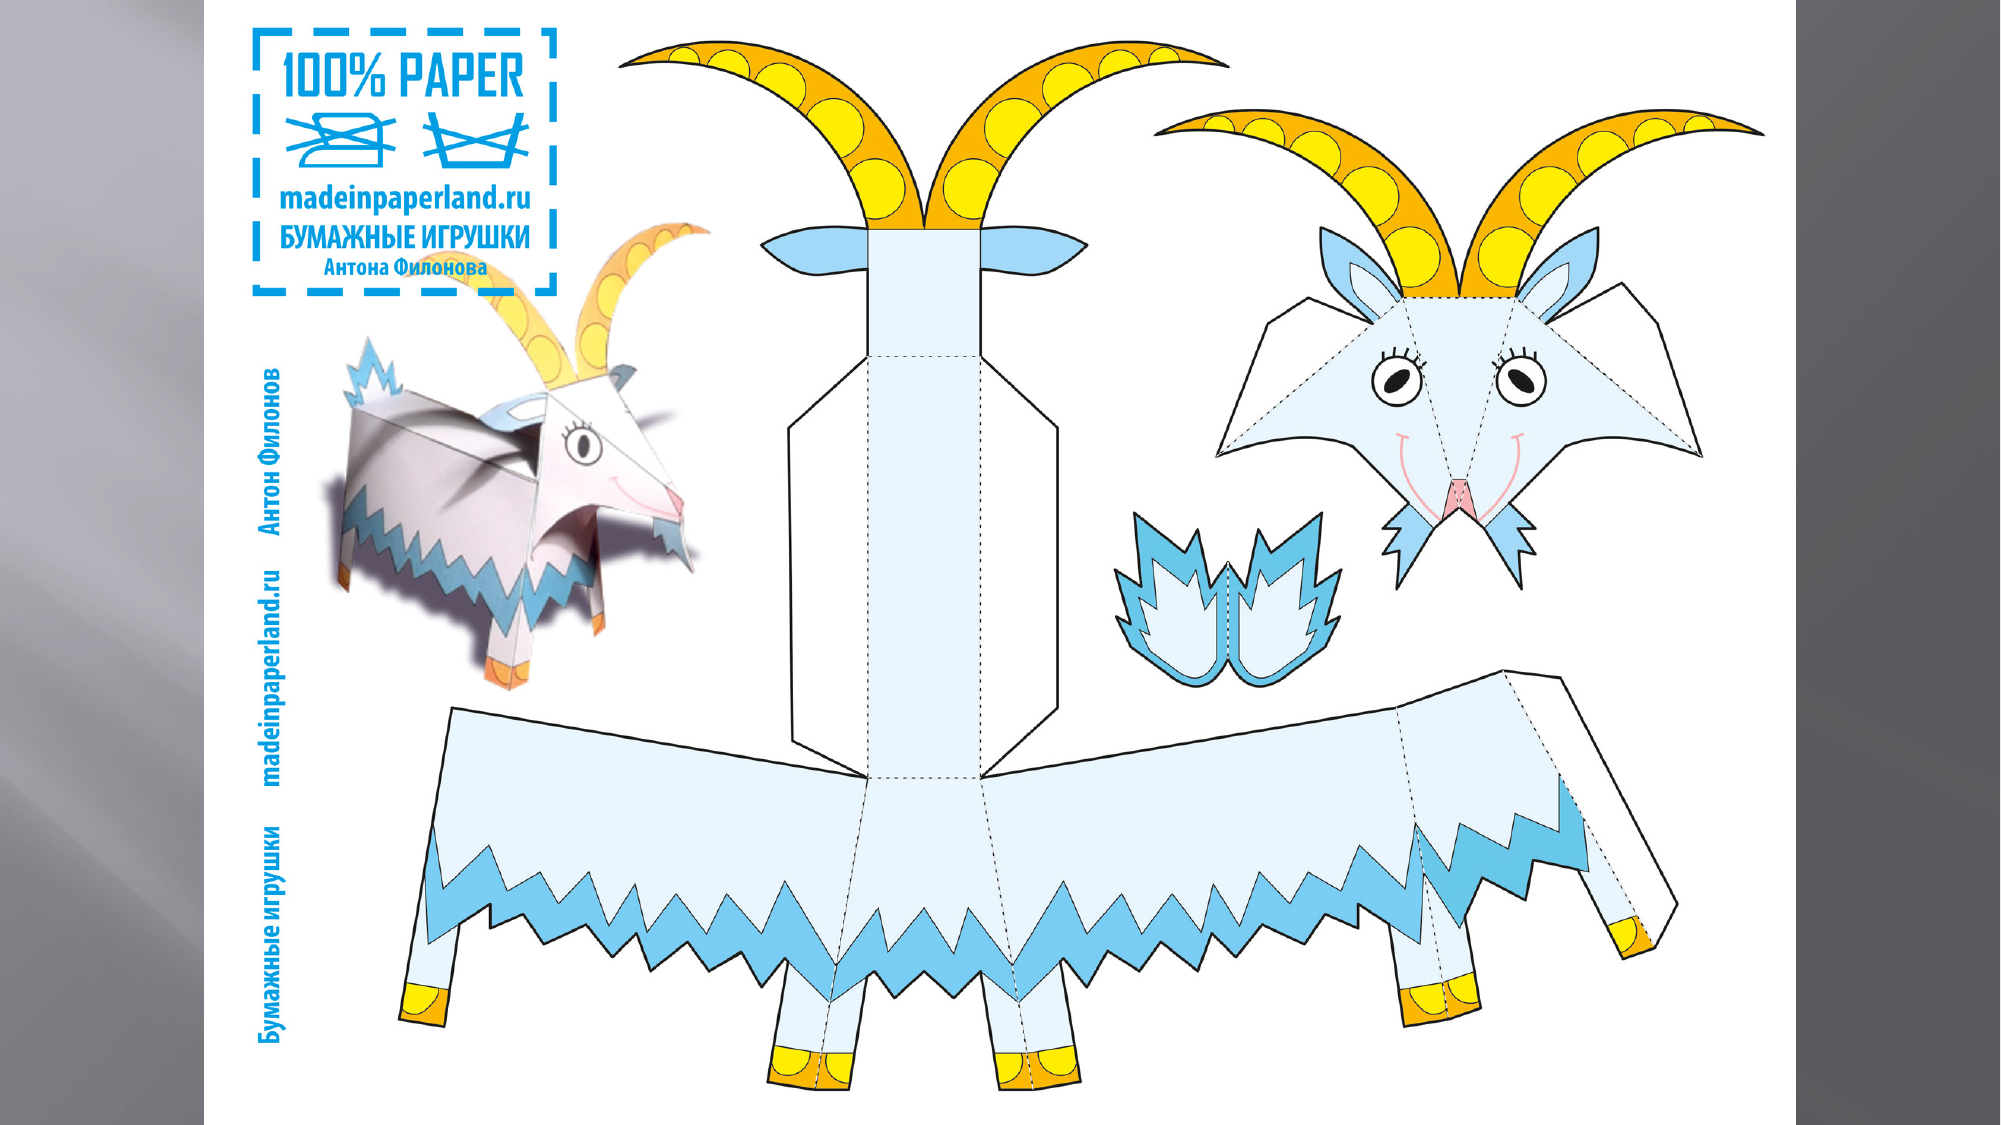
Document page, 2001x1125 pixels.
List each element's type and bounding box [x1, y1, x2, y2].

picture [204, 0, 1796, 1125]
